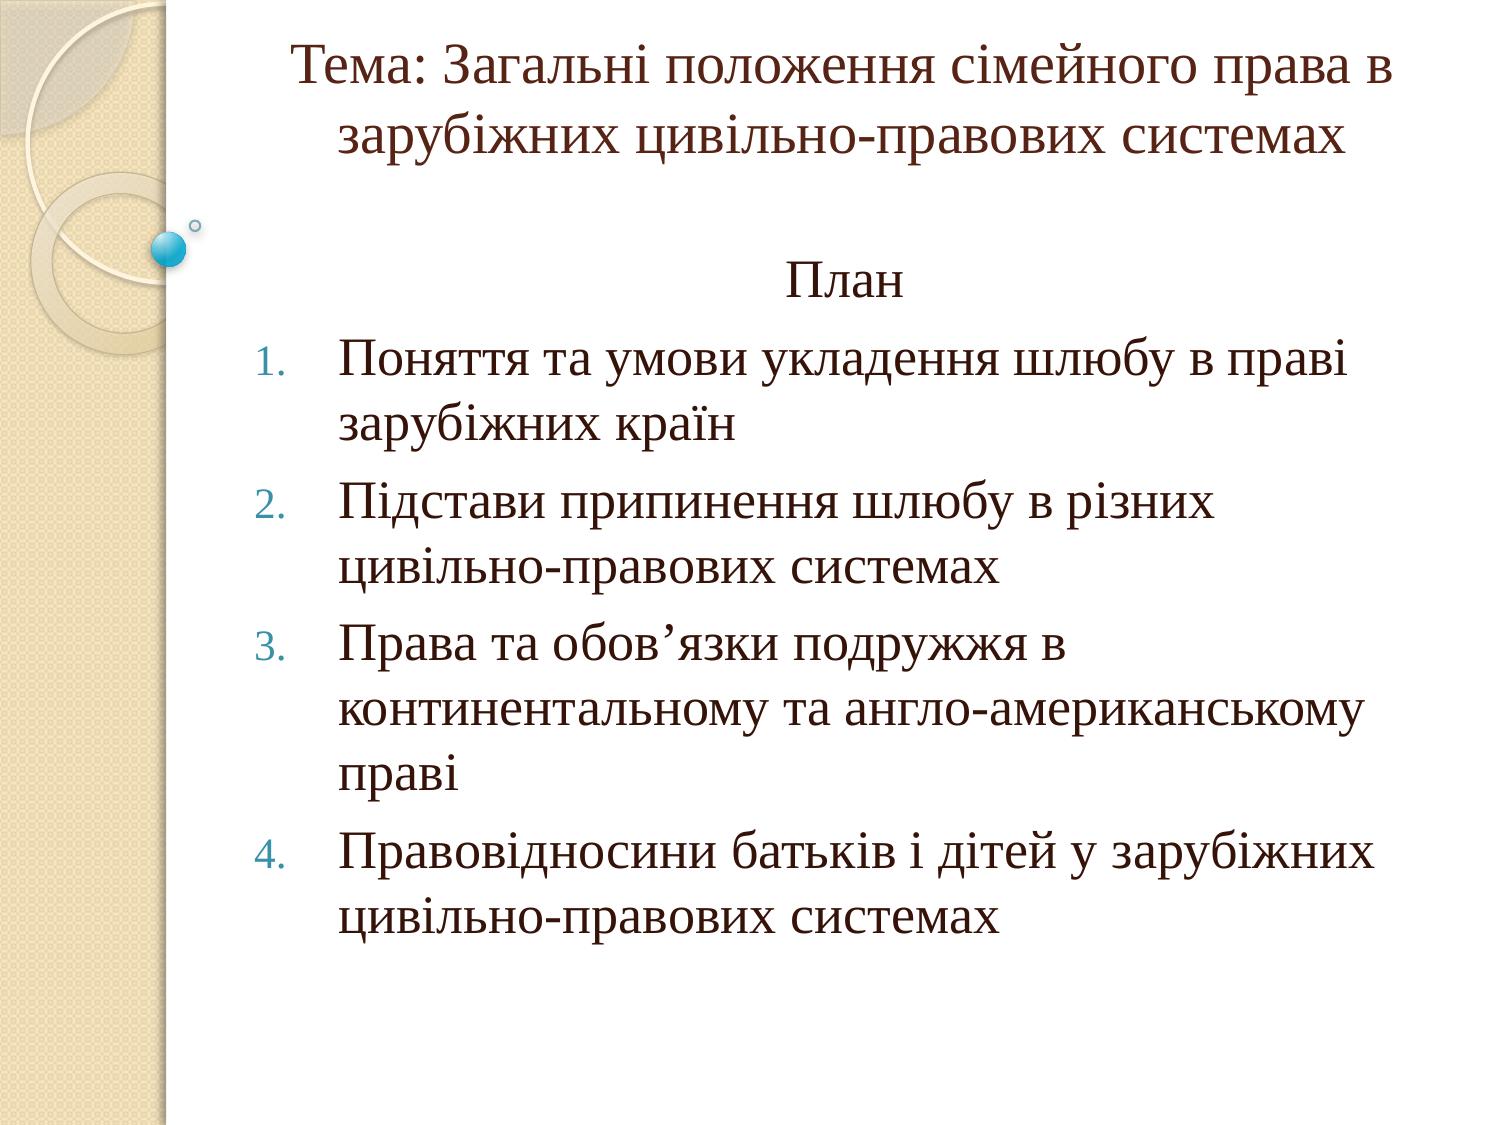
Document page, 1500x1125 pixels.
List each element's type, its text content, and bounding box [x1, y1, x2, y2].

title Тема: Загальні положення сімейного права в зарубіжних цивільно-правових системах [234, 59, 1450, 173]
subtitle План Поняття та умови укладення шлюбу в праві зарубіжних країн Підстави припинення шлюбу в різних цивільно-правових системах Права та обов’язки подружжя в континентальному та англо-американському праві Правовідносини батьків і дітей у зарубіжних цивільно-правових системах [234, 243, 1450, 1071]
